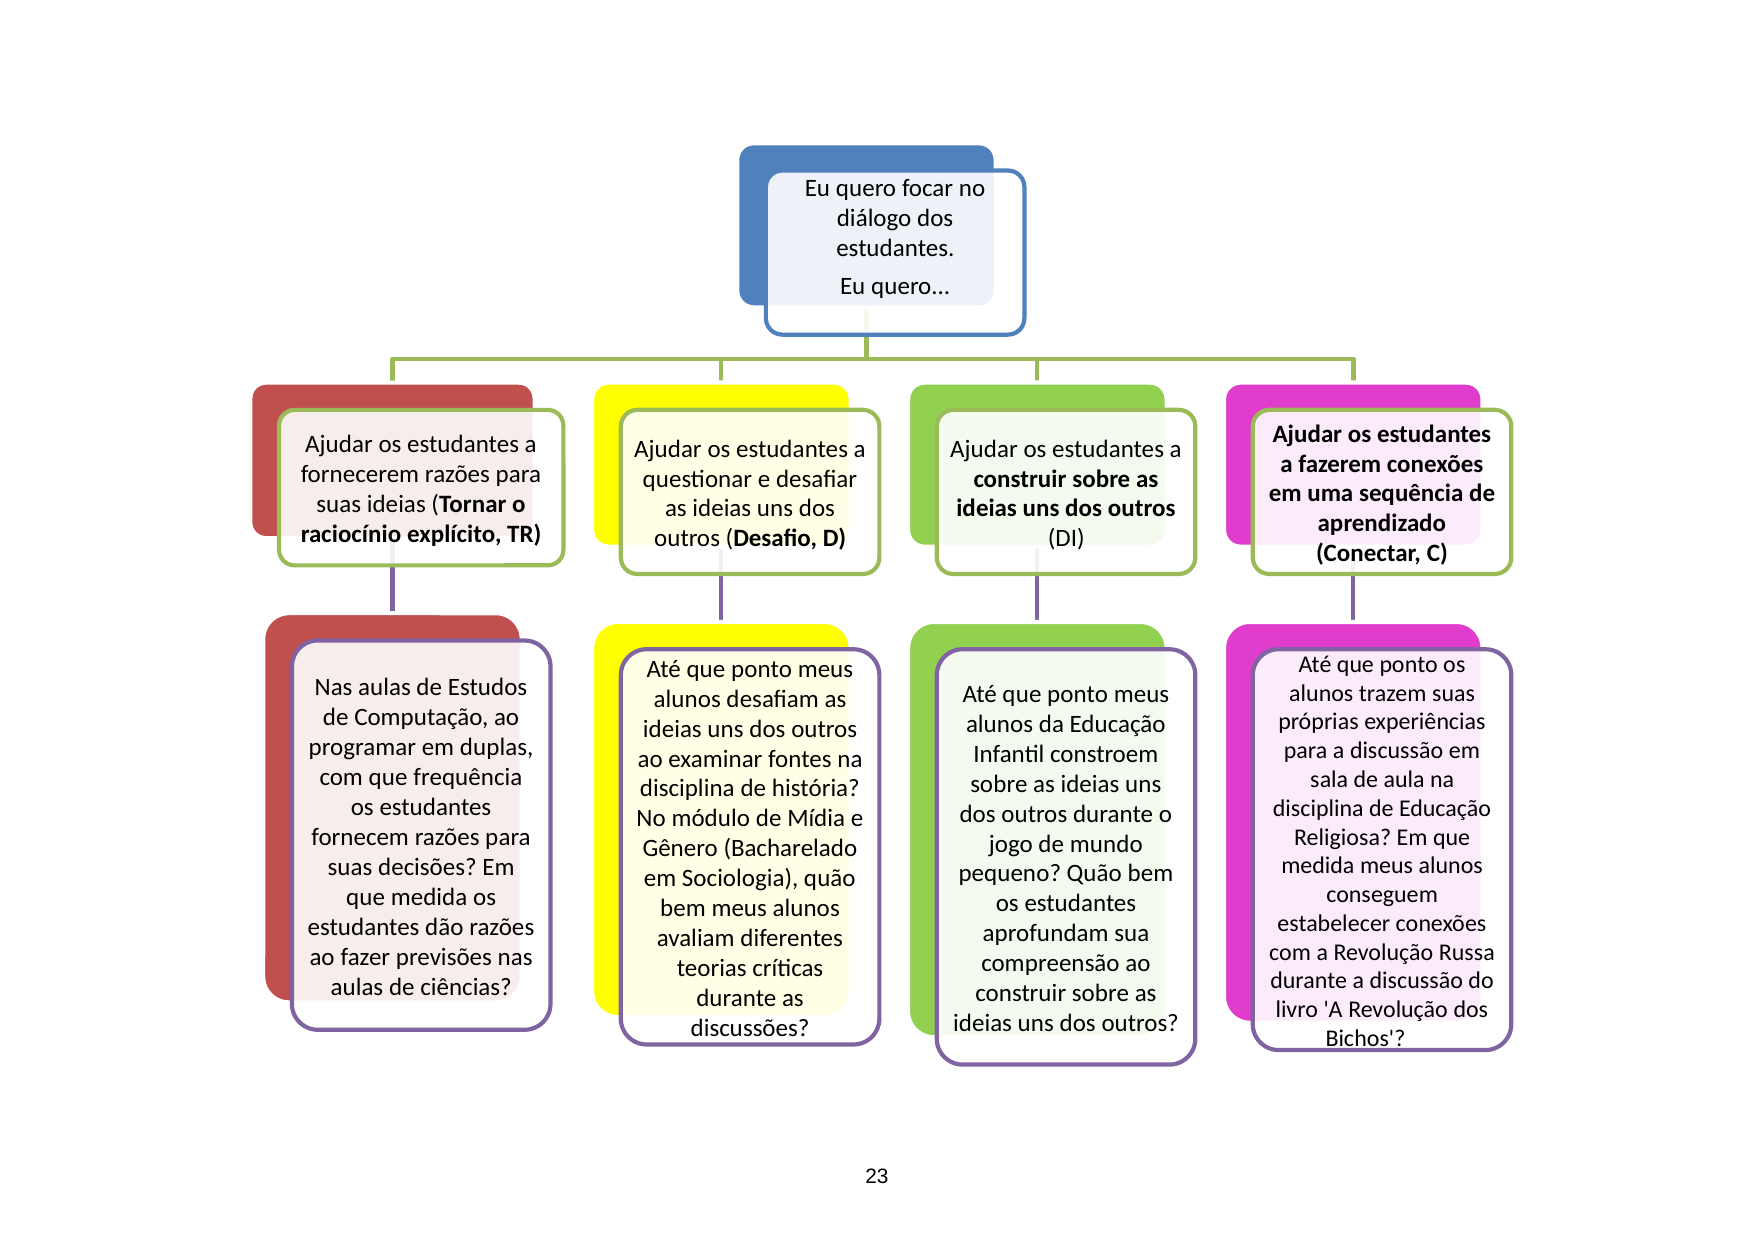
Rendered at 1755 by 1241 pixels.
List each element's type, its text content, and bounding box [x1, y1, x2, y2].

slide_number 23 [861, 1162, 893, 1241]
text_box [250, 143, 1512, 1065]
